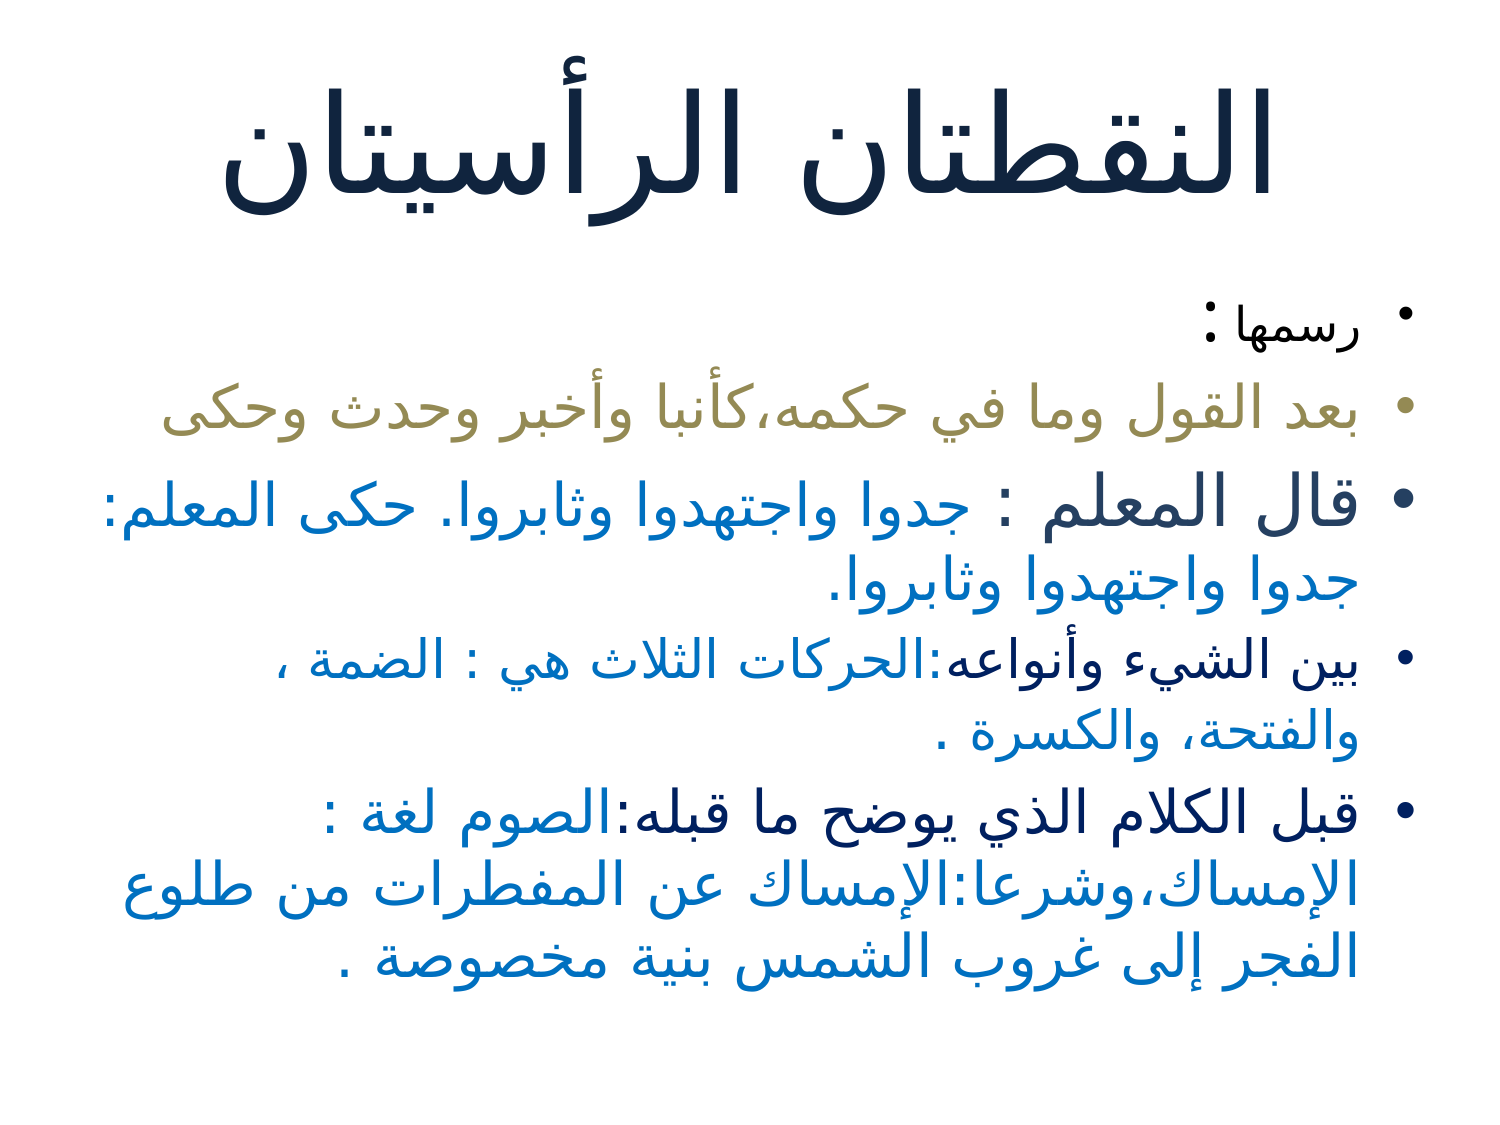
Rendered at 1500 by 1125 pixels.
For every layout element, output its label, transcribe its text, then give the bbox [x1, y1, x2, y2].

list رسمها : بعد القول وما في حكمه،كأنبا وأخبر وحدث وحكى قال المعلم : جدوا واجتهدوا وثابروا. حكى المعلم: جدوا واجتهدوا وثابروا. بين الشيء وأنواعه:الحركات الثلاث هي : الضمة ، والفتحة، والكسرة . قبل الكلام الذي يوضح ما قبله:الصوم لغة : الإمساك،وشرعا:الإمساك عن المفطرات من طلوع الفجر إلى غروب الشمس بنية مخصوصة . [75, 262, 1425, 1005]
title النقطتان الرأسيتان [75, 45, 1425, 233]
